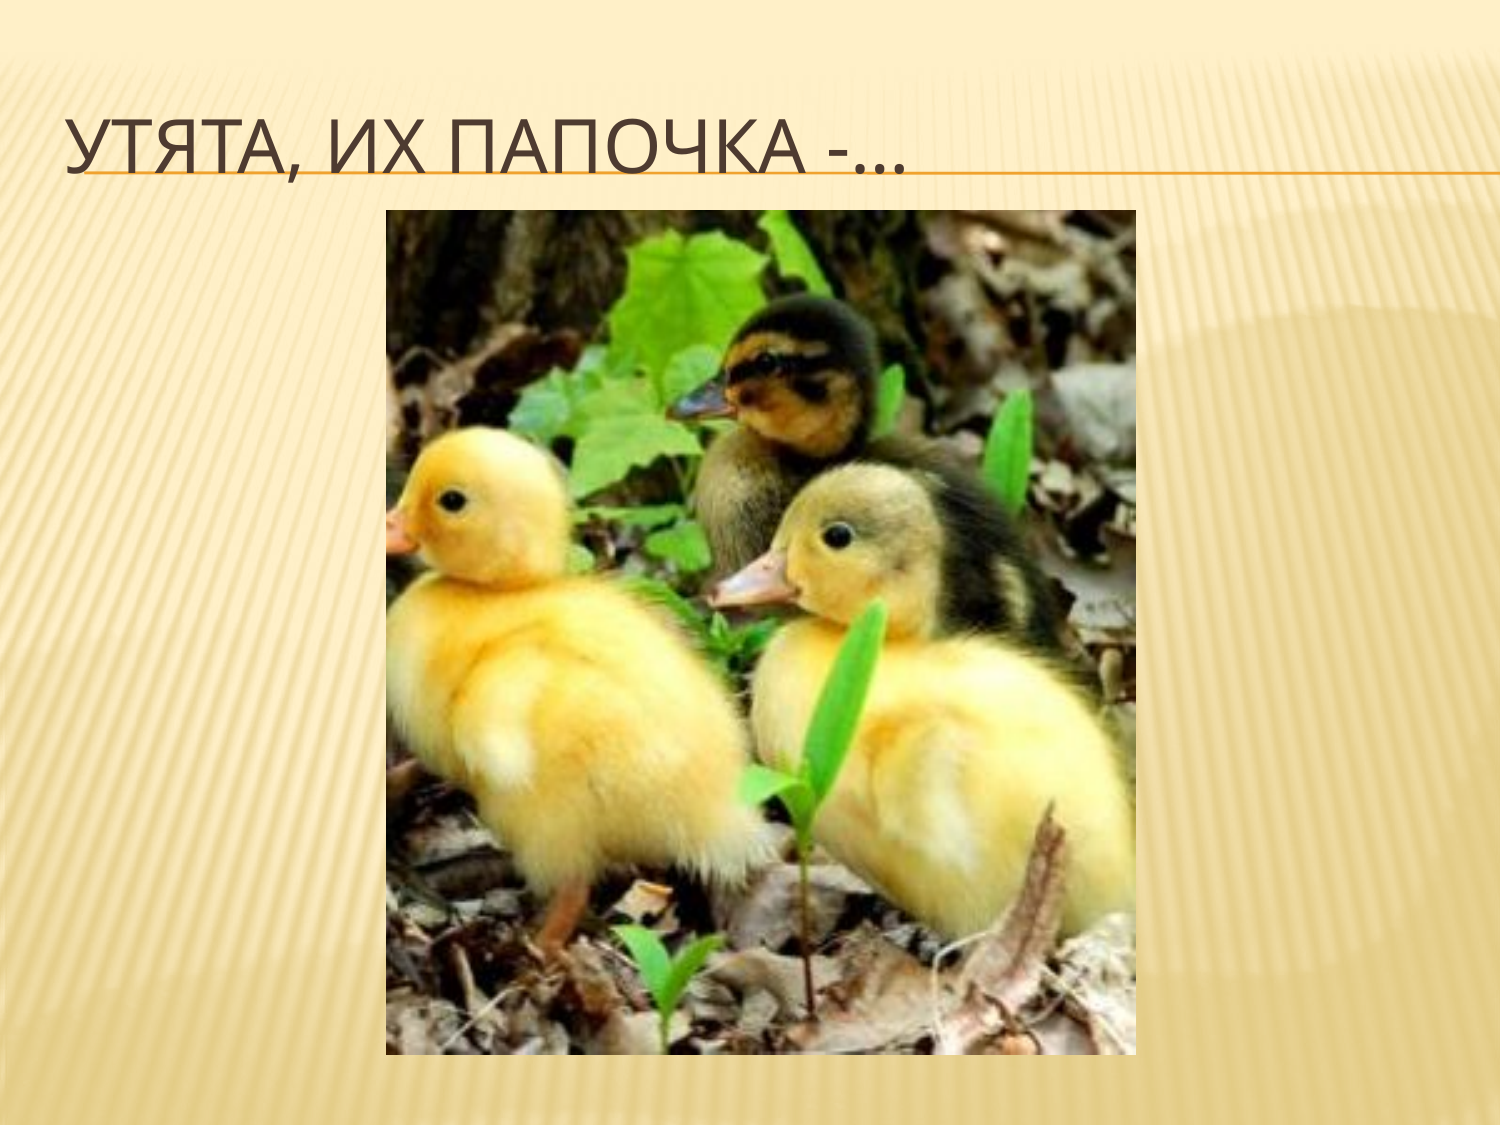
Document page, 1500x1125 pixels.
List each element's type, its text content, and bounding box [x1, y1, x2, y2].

title Утята, их папочка -… [50, 75, 1475, 213]
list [386, 210, 1137, 1055]
